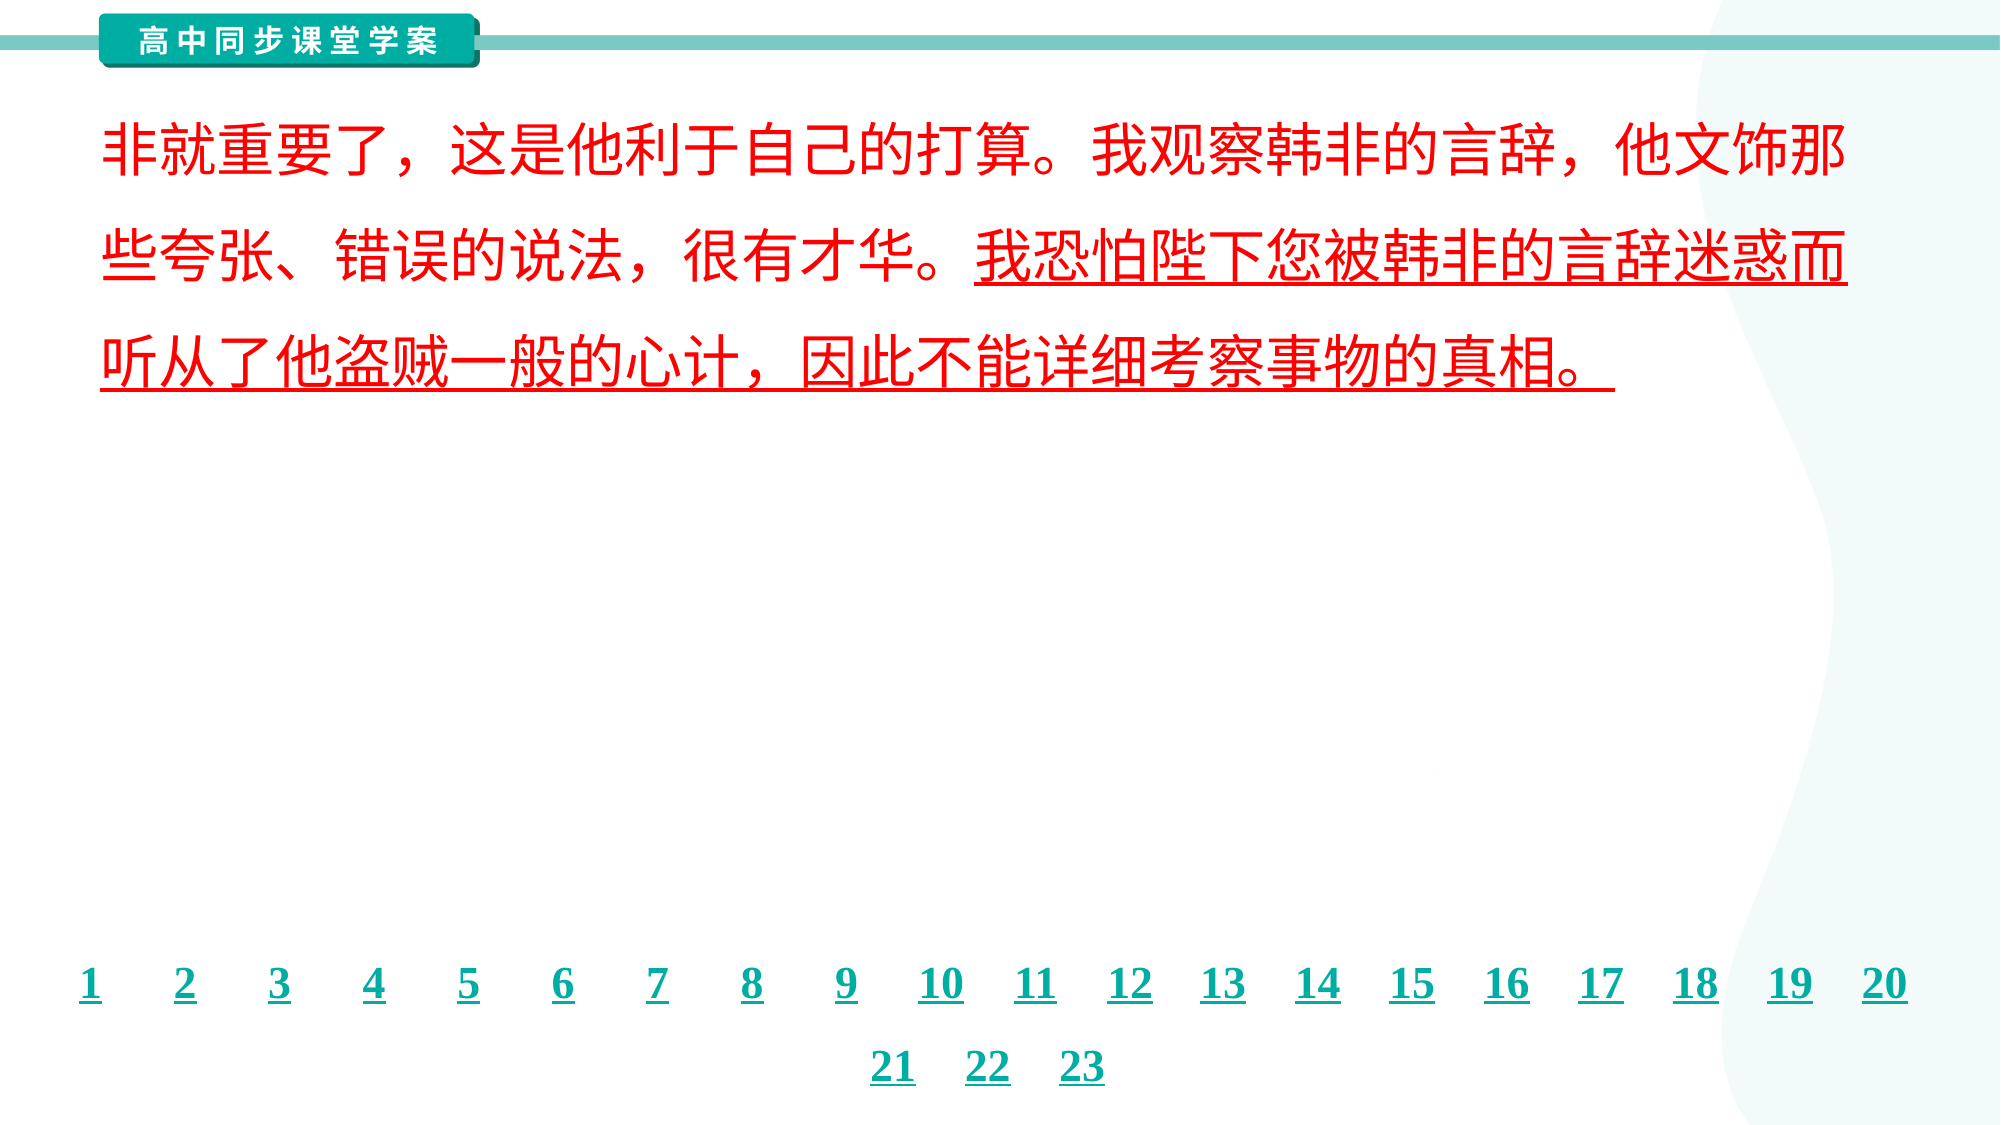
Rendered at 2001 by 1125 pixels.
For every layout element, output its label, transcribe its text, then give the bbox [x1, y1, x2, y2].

text_box 非就重要了，这是他利于自己的打算。我观察韩非的言辞，他文饰那 些夸张、错误的说法，很有才华。我恐怕陛下您被韩非的言辞迷惑而 听从了他盗贼一般的心计，因此不能详细考察事物的真相。 [100, 76, 1899, 396]
picture [0, 0, 2000, 1125]
